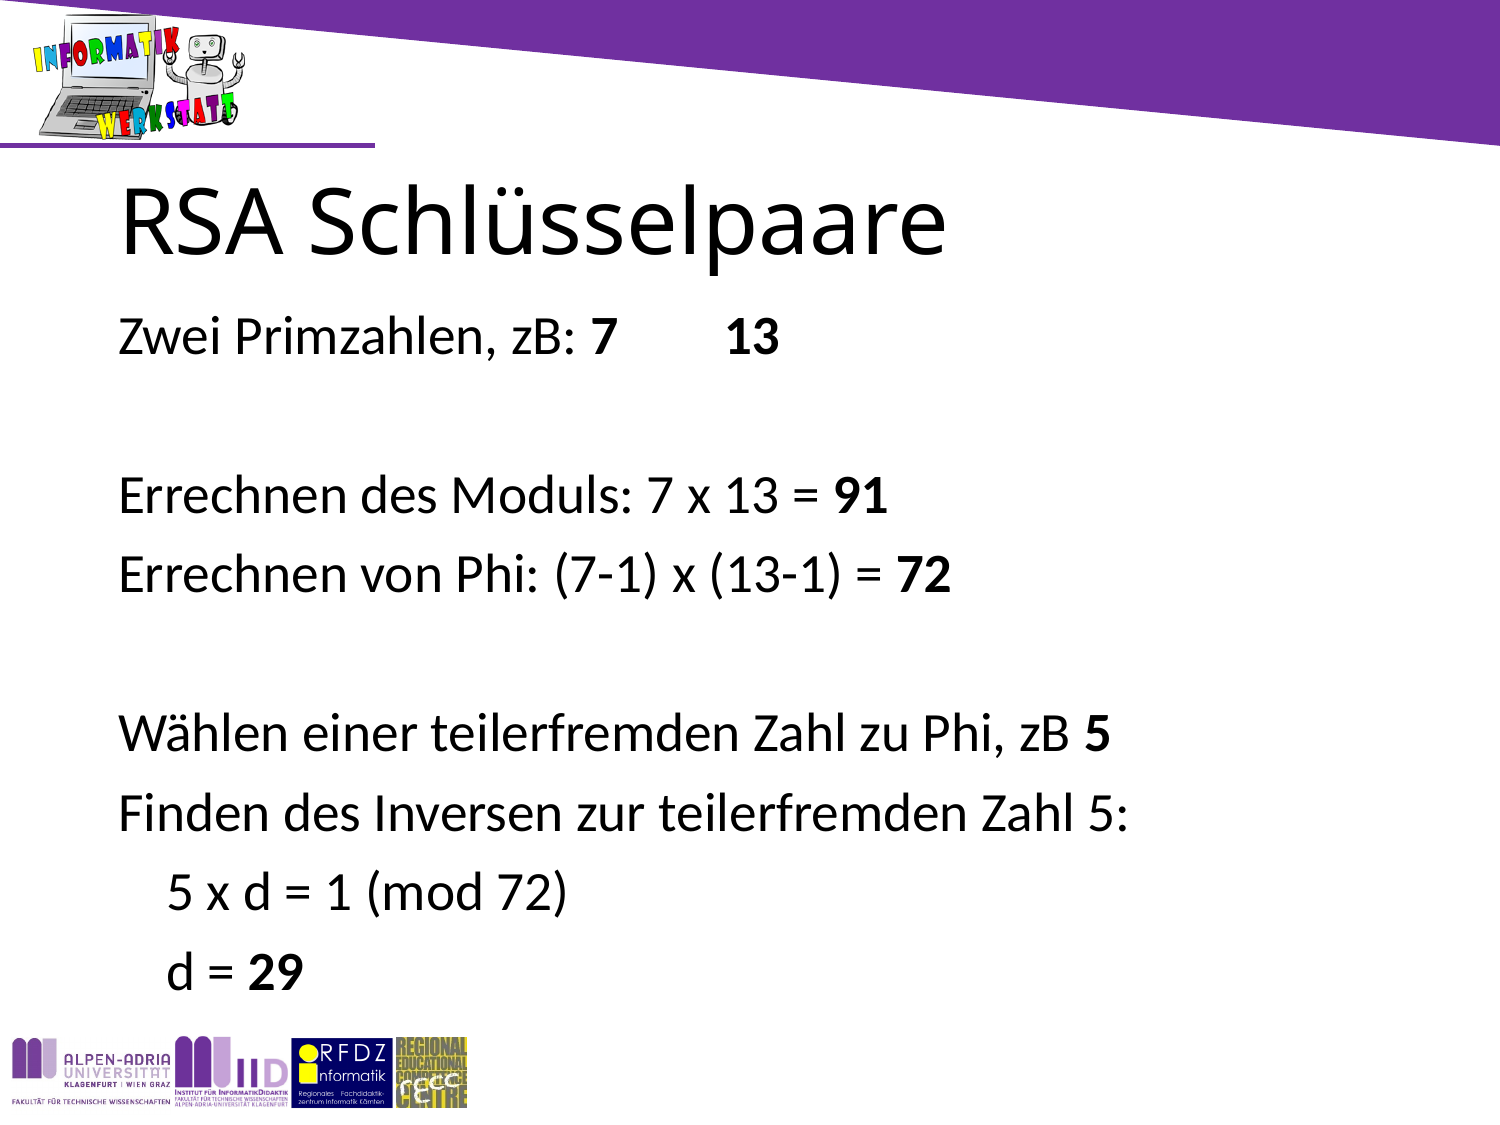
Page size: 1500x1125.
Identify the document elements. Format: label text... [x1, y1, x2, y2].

title RSA Schlüsselpaare [103, 150, 1397, 299]
picture [33, 14, 245, 140]
list Zwei Primzahlen, zB: 7 13 Errechnen des Moduls: 7 x 13 = 91 Errechnen von Phi: (7-1) x (13-1) = 72 Wählen einer teilerfremden Zahl zu Phi, zB 5 Finden des Inversen zur teilerfremden Zahl 5: 5 x d = 1 (mod 72) d = 29 [103, 299, 1397, 1014]
picture [174, 1034, 467, 1115]
picture [11, 1037, 171, 1115]
